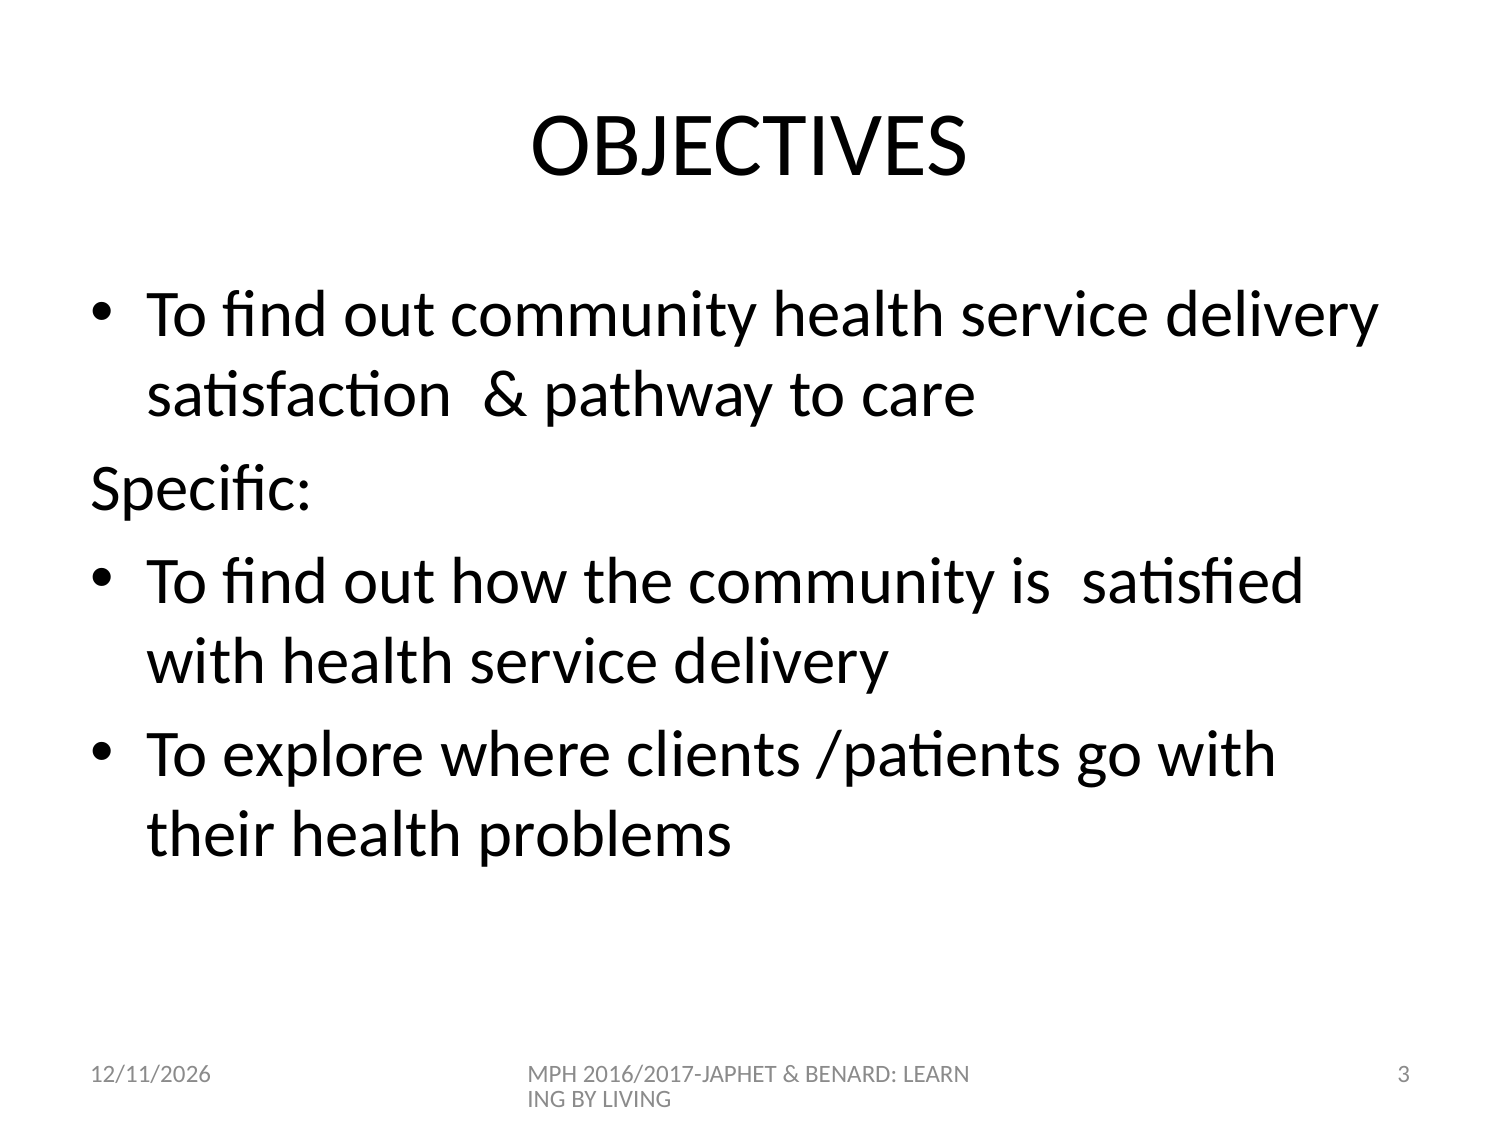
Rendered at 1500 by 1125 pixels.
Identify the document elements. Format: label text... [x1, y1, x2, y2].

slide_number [75, 1042, 425, 1103]
slide_number 3 [1074, 1042, 1425, 1103]
footer MPH 2016/2017-JAPHET & BENARD: LEARNING BY LIVING [512, 1042, 988, 1103]
list To find out community health service delivery satisfaction & pathway to care Specific: To find out how the community is satisfied with health service delivery To explore where clients /patients go with their health problems [75, 262, 1425, 1005]
title OBJECTIVES [75, 45, 1425, 233]
